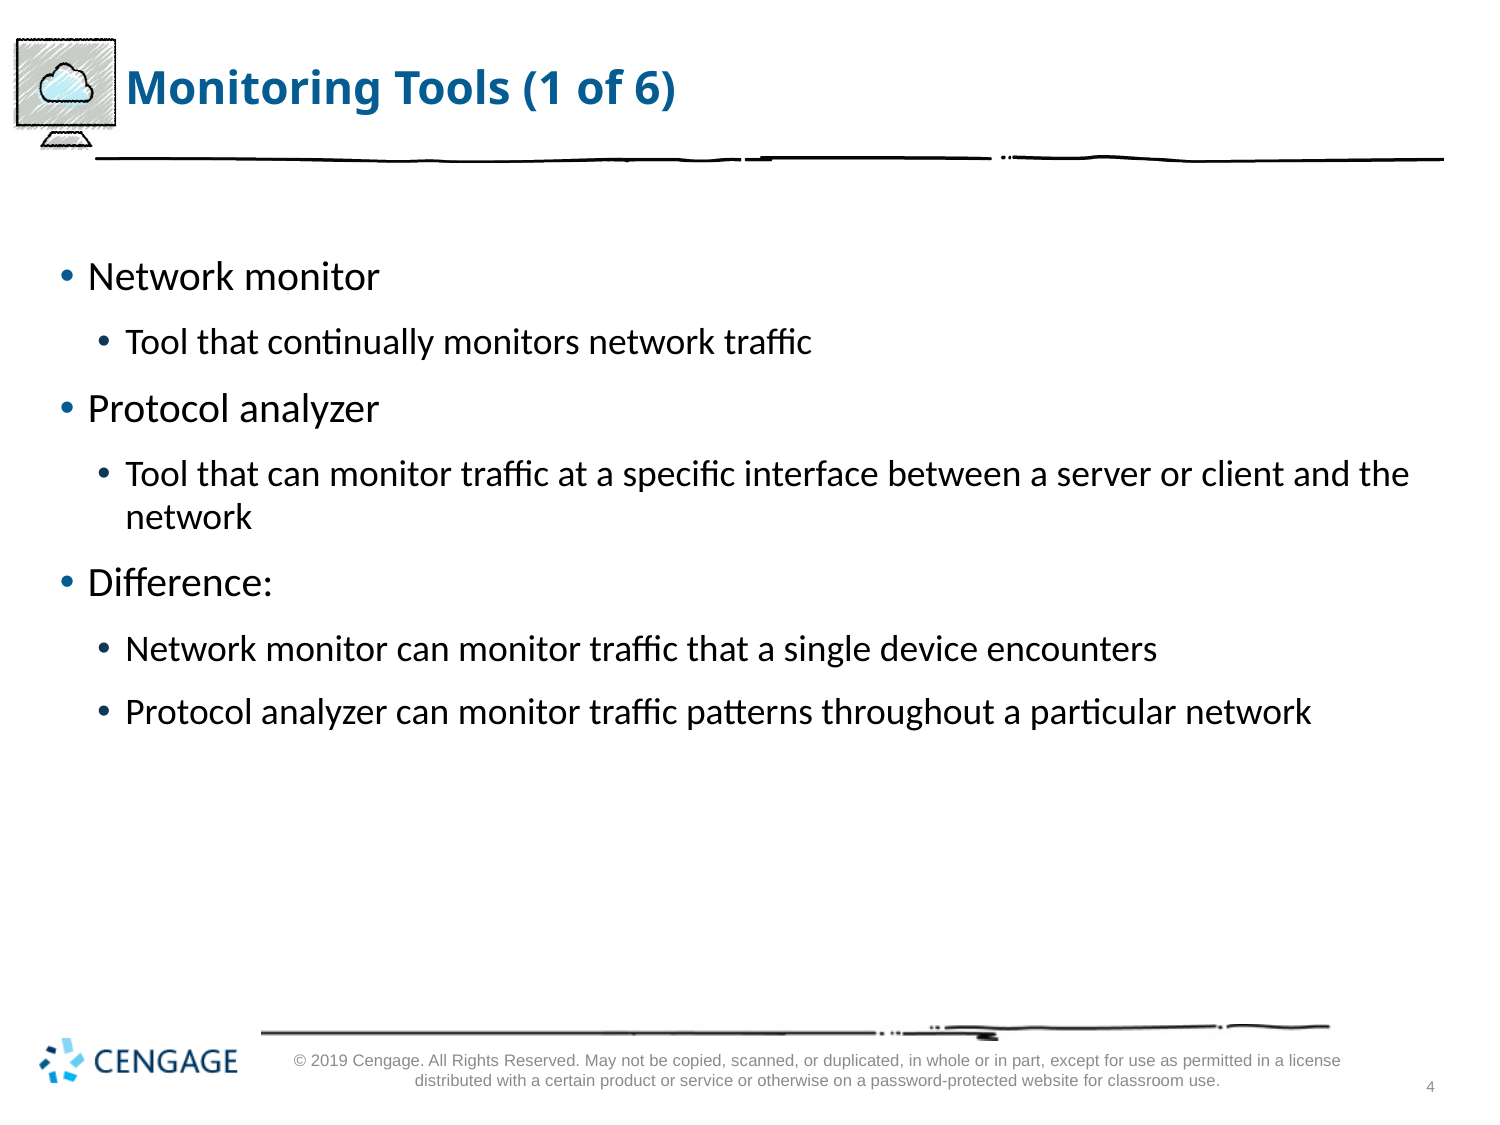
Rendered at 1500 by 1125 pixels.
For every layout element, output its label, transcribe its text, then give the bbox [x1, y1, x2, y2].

picture [19, 1024, 250, 1096]
picture [13, 36, 117, 151]
title Monitoring Tools (1 of 6) [125, 66, 1442, 116]
footer © 2019 Cengage. All Rights Reserved. May not be copied, scanned, or duplicated, in whole or in part, except for use as permitted in a license distributed with a certain product or service or otherwise on a password-protected website for classroom use. [262, 1050, 1375, 1091]
list Network monitor Tool that continually monitors network traffic Protocol analyzer Tool that can monitor traffic at a specific interface between a server or client and the network Difference: Network monitor can monitor traffic that a single device encounters Protocol analyzer can monitor traffic patterns throughout a particular network [59, 252, 1441, 739]
picture [261, 1024, 1331, 1041]
picture [95, 155, 1444, 163]
